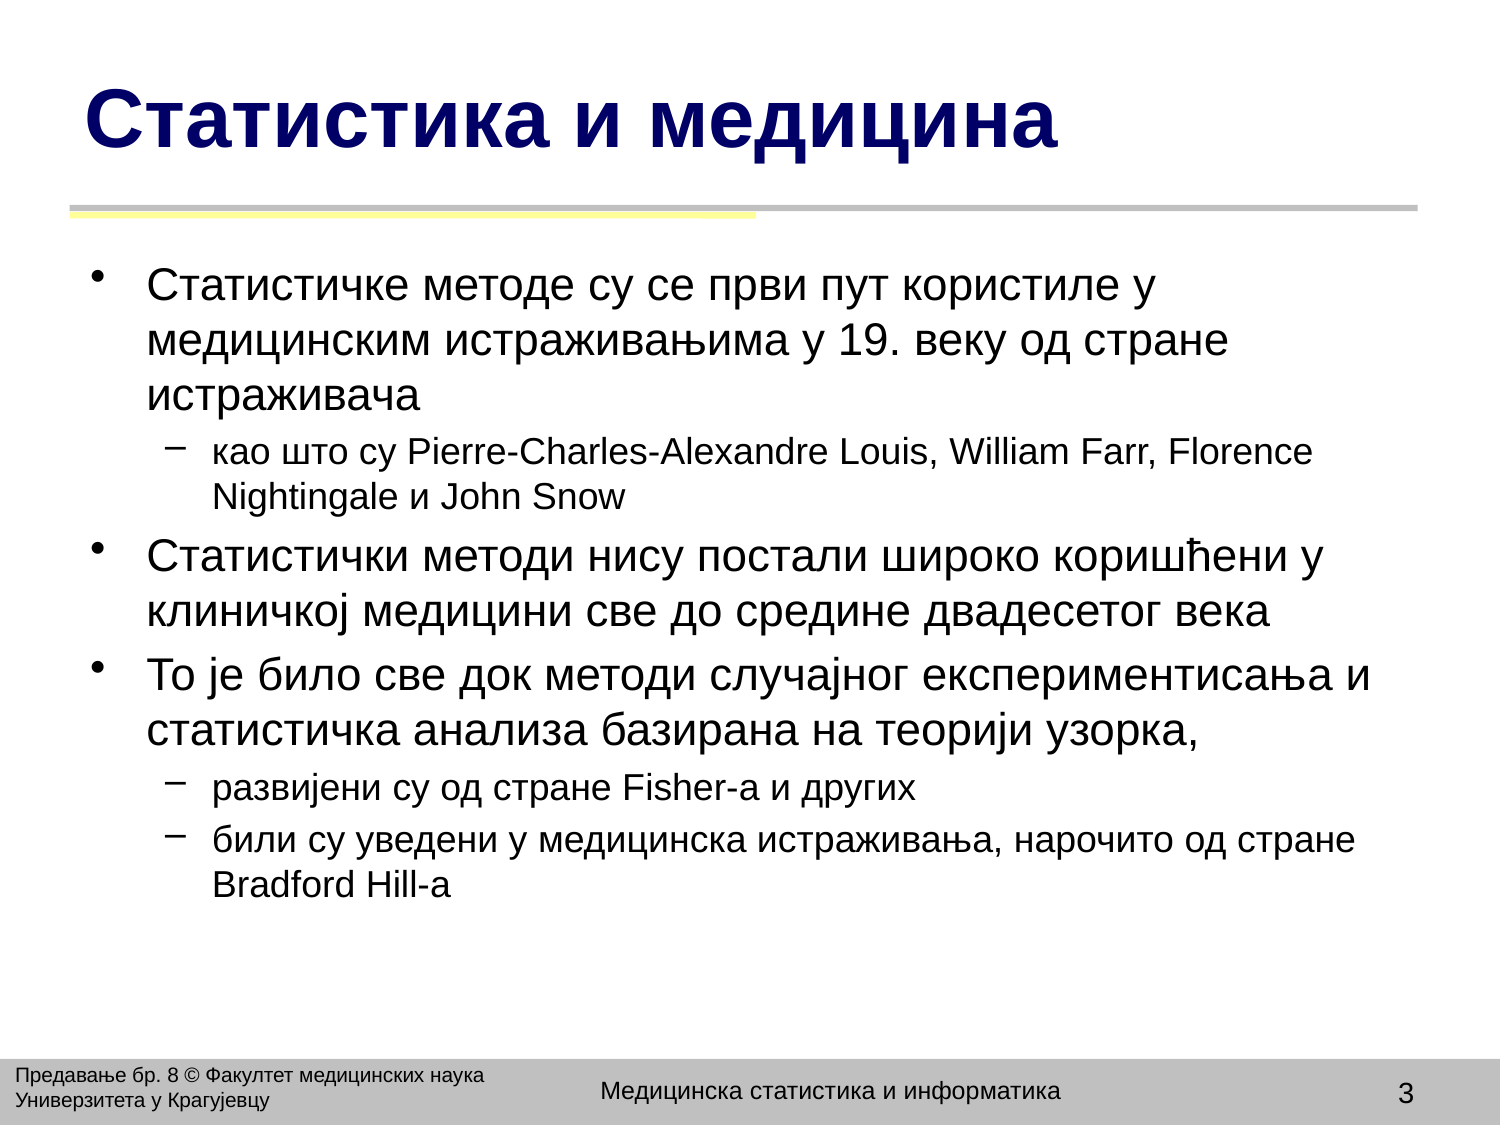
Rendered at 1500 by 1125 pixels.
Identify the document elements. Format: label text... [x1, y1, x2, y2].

footer Медицинска статистика и информатика [512, 1066, 1151, 1125]
slide_number 3 [1164, 1066, 1430, 1125]
list Статистичке методе су се први пут користиле у медицинским истраживањима у 19. веку од стране истраживача као што су Pierre-Charles-Alexandre Louis, William Farr, Florence Nightingale и John Snow Статистички методи нису постали широко коришћени у клиничкој медицини све до средине двадесетог века То је било све док методи случајног експериментисањa и статистичка анализа базирана на теорији узорка, развијени су од стране Fisher-а и других били су уведени у медицинска истраживања, нарочито од стране Bradford Hill-а [74, 246, 1426, 1023]
title Статистика и медицина [69, 19, 1426, 208]
slide_number Предавање бр. 8 © Факултет медицинских наука Универзитета у Крагујевцу [0, 1053, 614, 1108]
